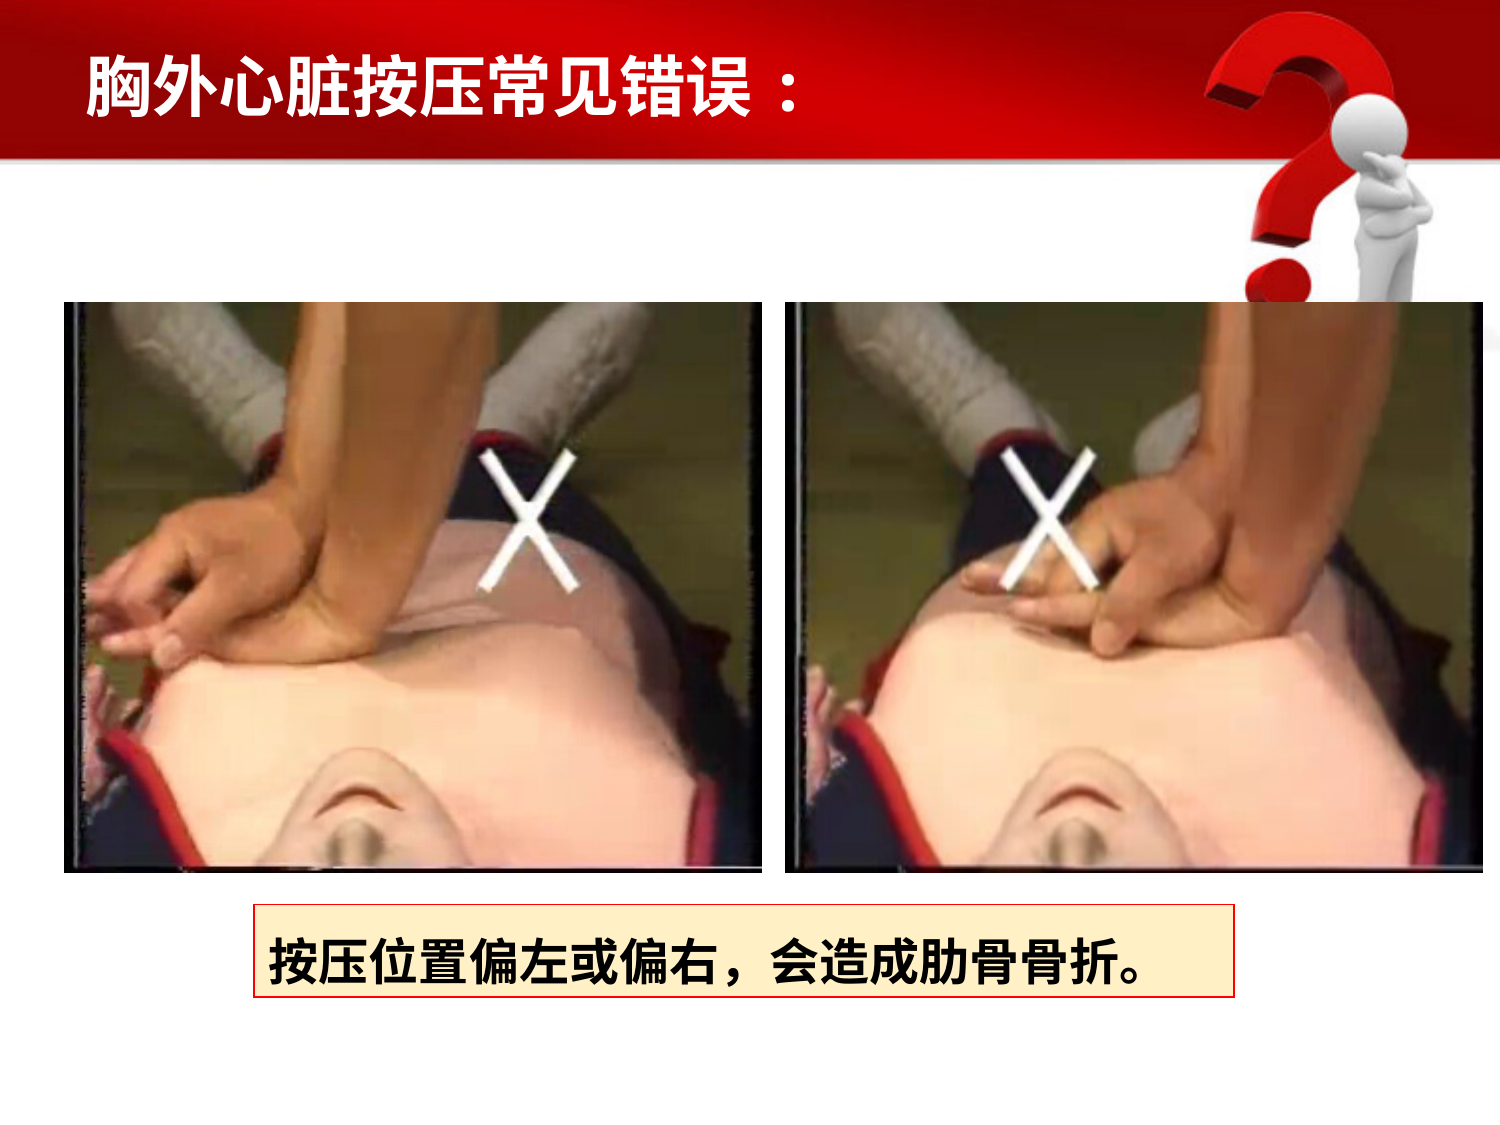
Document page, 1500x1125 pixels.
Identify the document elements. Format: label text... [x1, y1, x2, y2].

title 胸外心脏按压常见错误: [70, 31, 1421, 139]
picture [0, 0, 1500, 1125]
text_box 按压位置偏左或偏右，会造成肋骨骨折。 [254, 904, 1235, 998]
